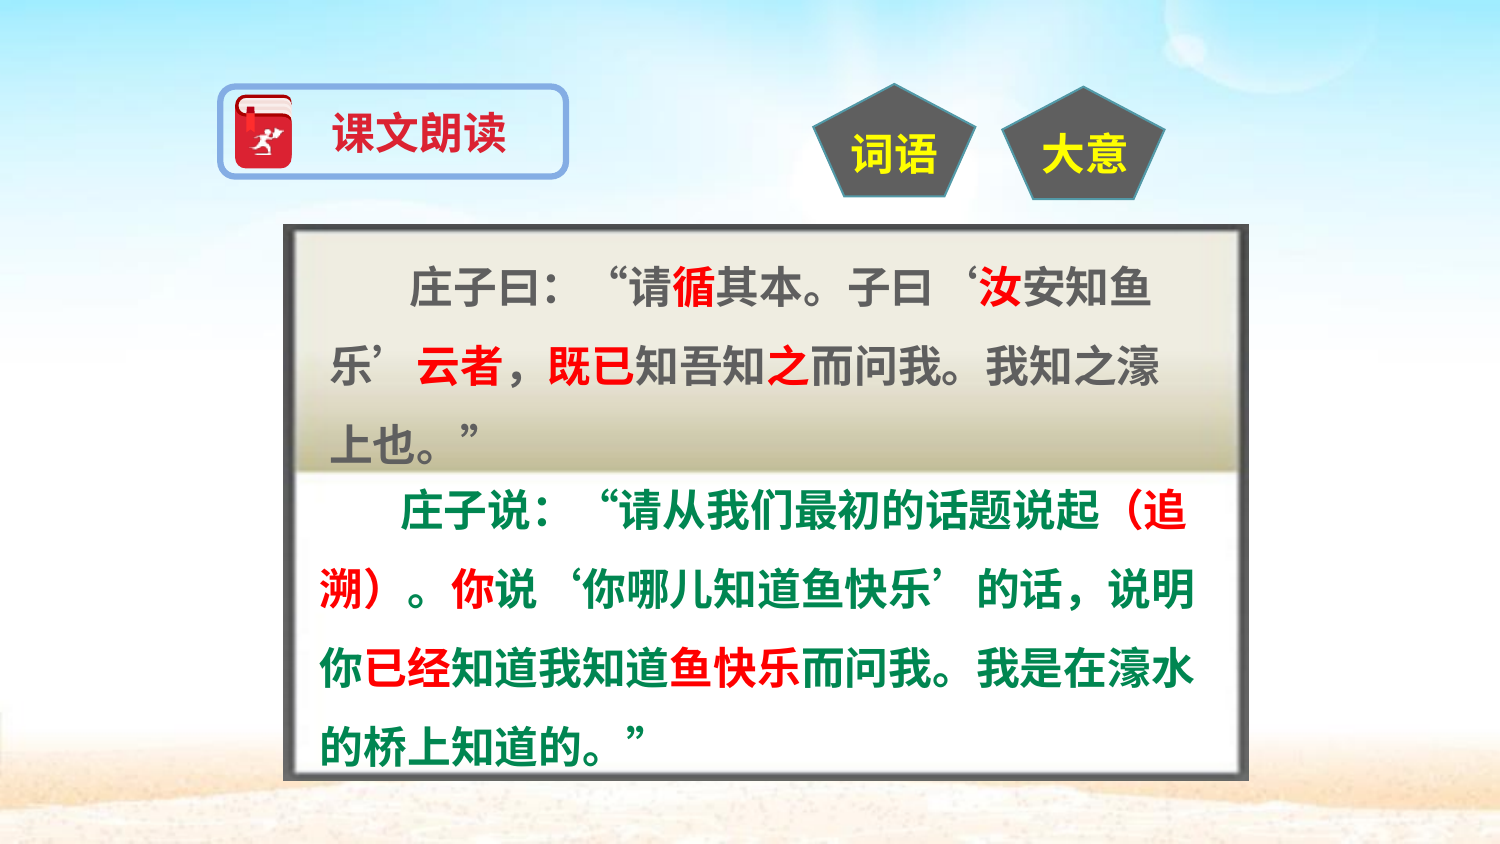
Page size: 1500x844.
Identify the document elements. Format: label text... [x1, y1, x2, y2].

text_box [873, 82, 916, 94]
text_box 大意 [979, 94, 1252, 185]
text_box [838, 185, 951, 198]
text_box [220, 86, 566, 177]
text_box [1025, 185, 1141, 201]
text_box 词语 [788, 94, 979, 185]
text_box [1067, 85, 1100, 94]
picture [0, 0, 1500, 844]
